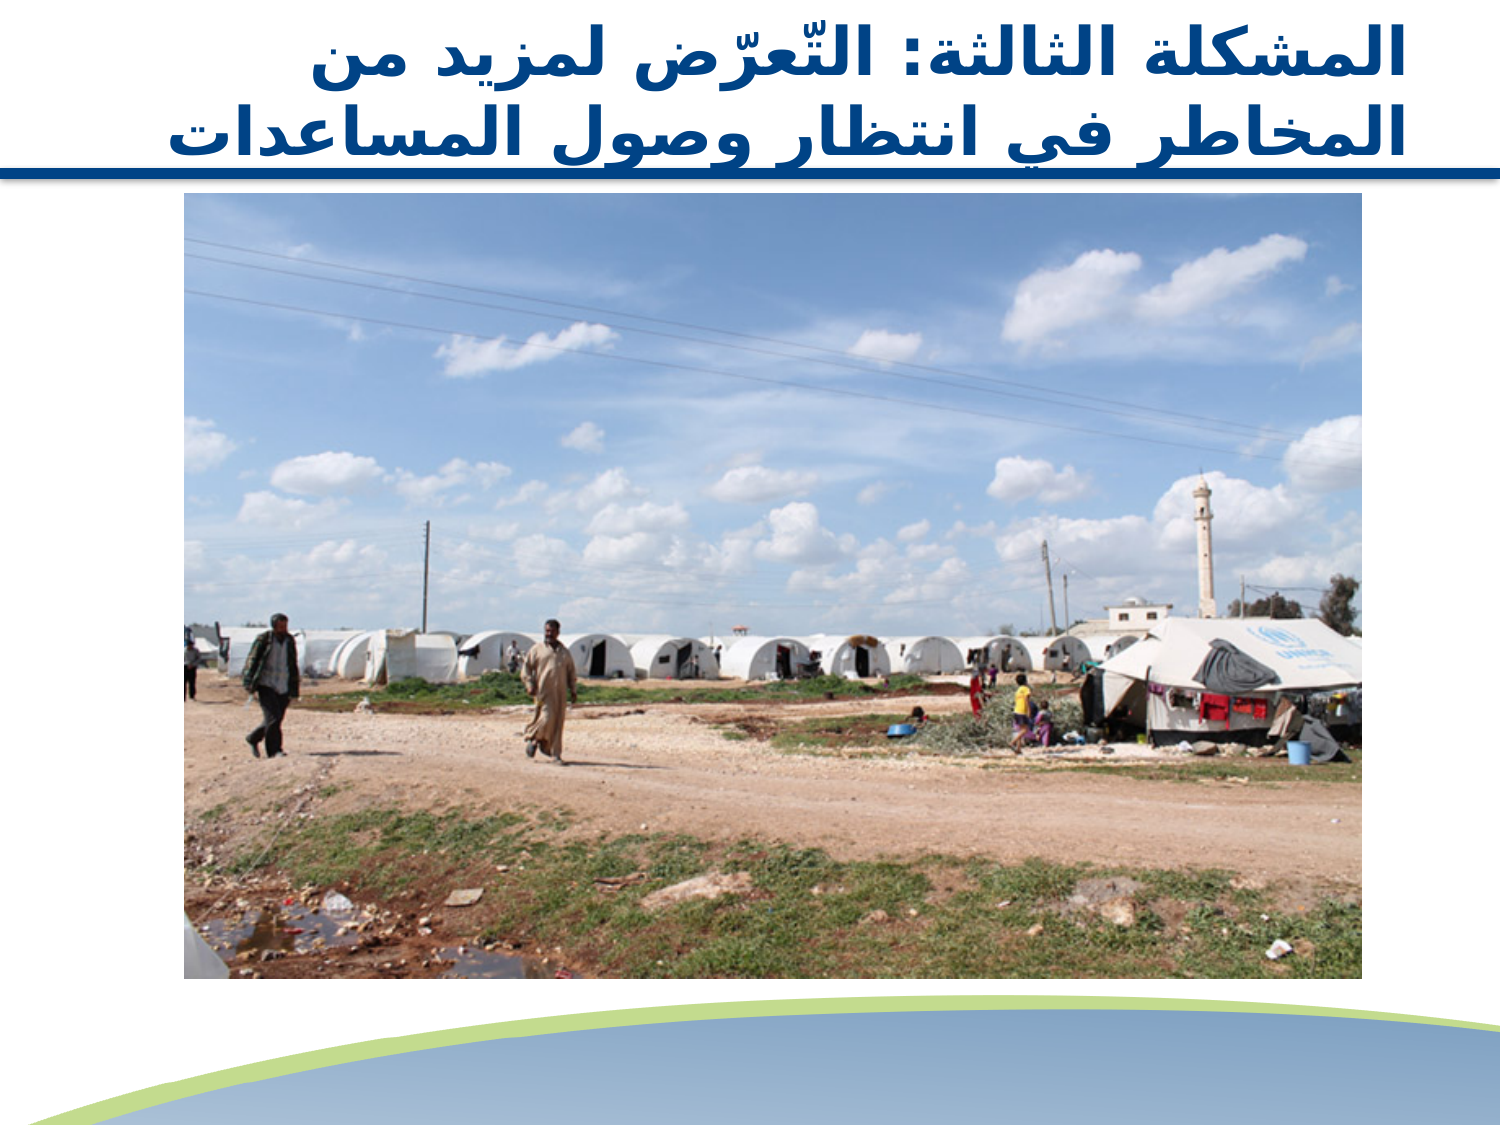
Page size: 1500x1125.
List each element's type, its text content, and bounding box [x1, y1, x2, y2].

picture [0, 993, 1500, 1125]
picture [183, 193, 1363, 979]
title المشكلة الثالثة: التّعرّض لمزيد من المخاطر في انتظار وصول المساعدات [75, 0, 1425, 178]
